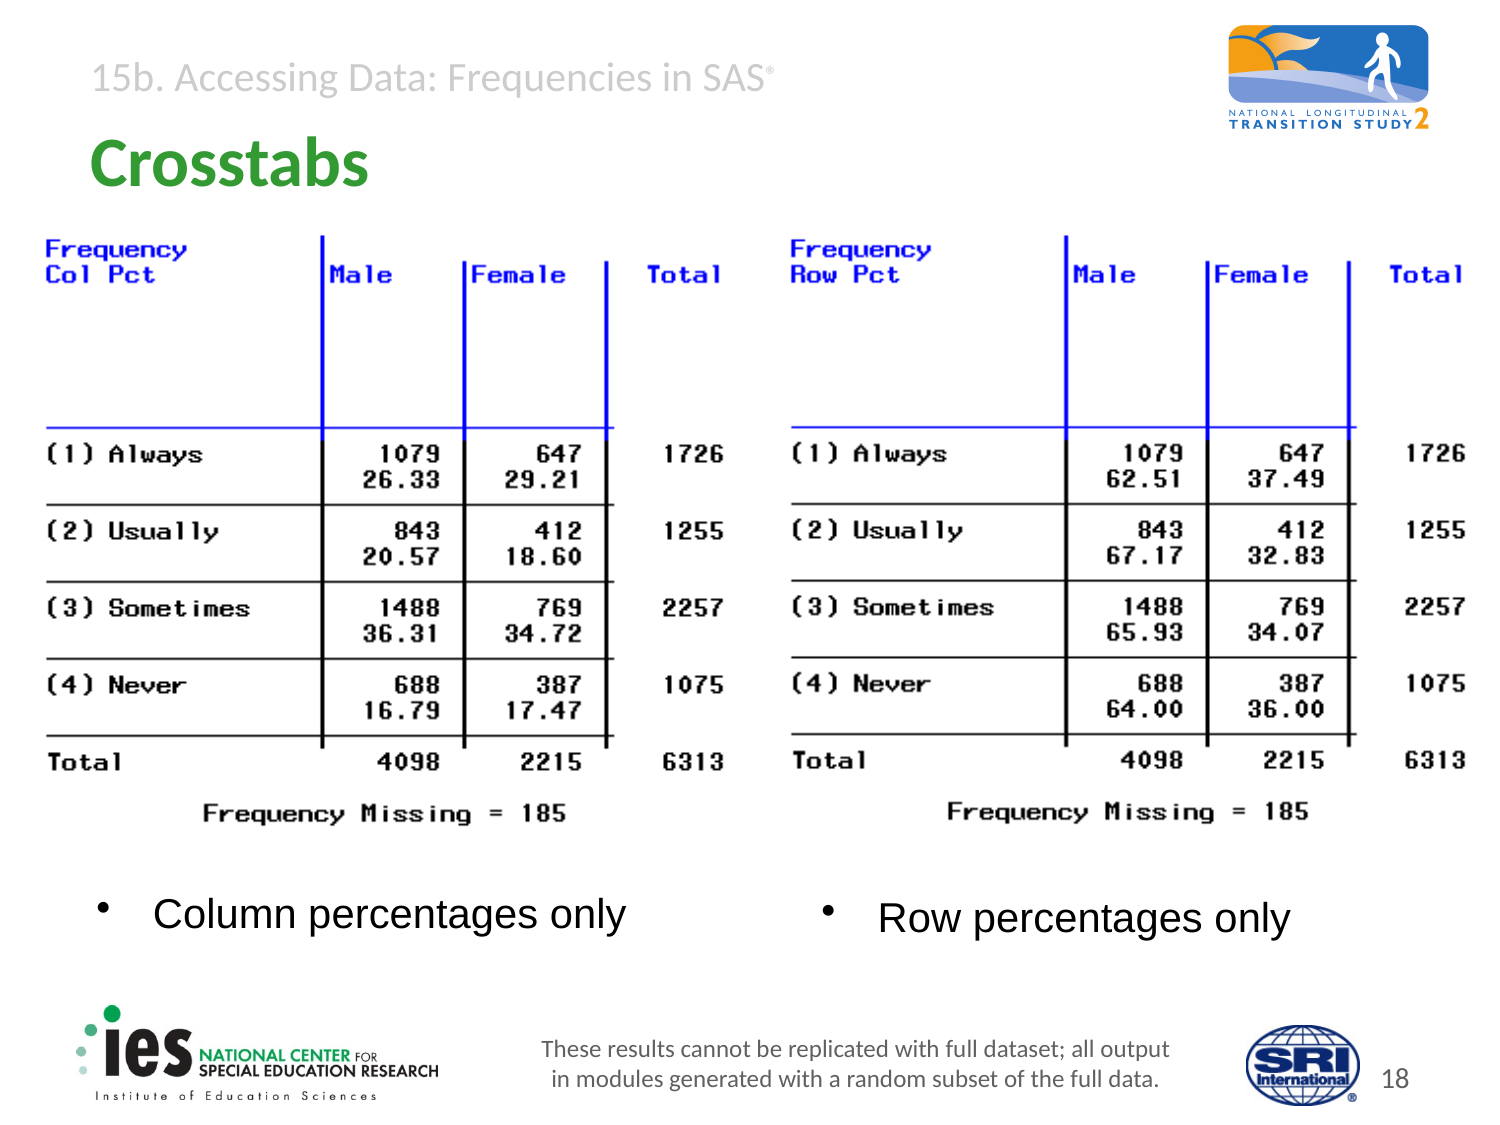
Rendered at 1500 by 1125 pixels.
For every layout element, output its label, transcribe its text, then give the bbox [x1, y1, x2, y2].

text_box Column percentages only [81, 879, 666, 976]
title Crosstabs [74, 90, 1426, 226]
picture [76, 1005, 438, 1100]
text_box Row percentages only [806, 883, 1391, 979]
picture [1246, 1025, 1360, 1106]
footer These results cannot be replicated with full dataset; all output in modules generated with a random subset of the full data. [437, 1024, 1276, 1104]
picture [36, 230, 737, 834]
picture [781, 232, 1476, 832]
slide_number 17 [1321, 1051, 1426, 1125]
